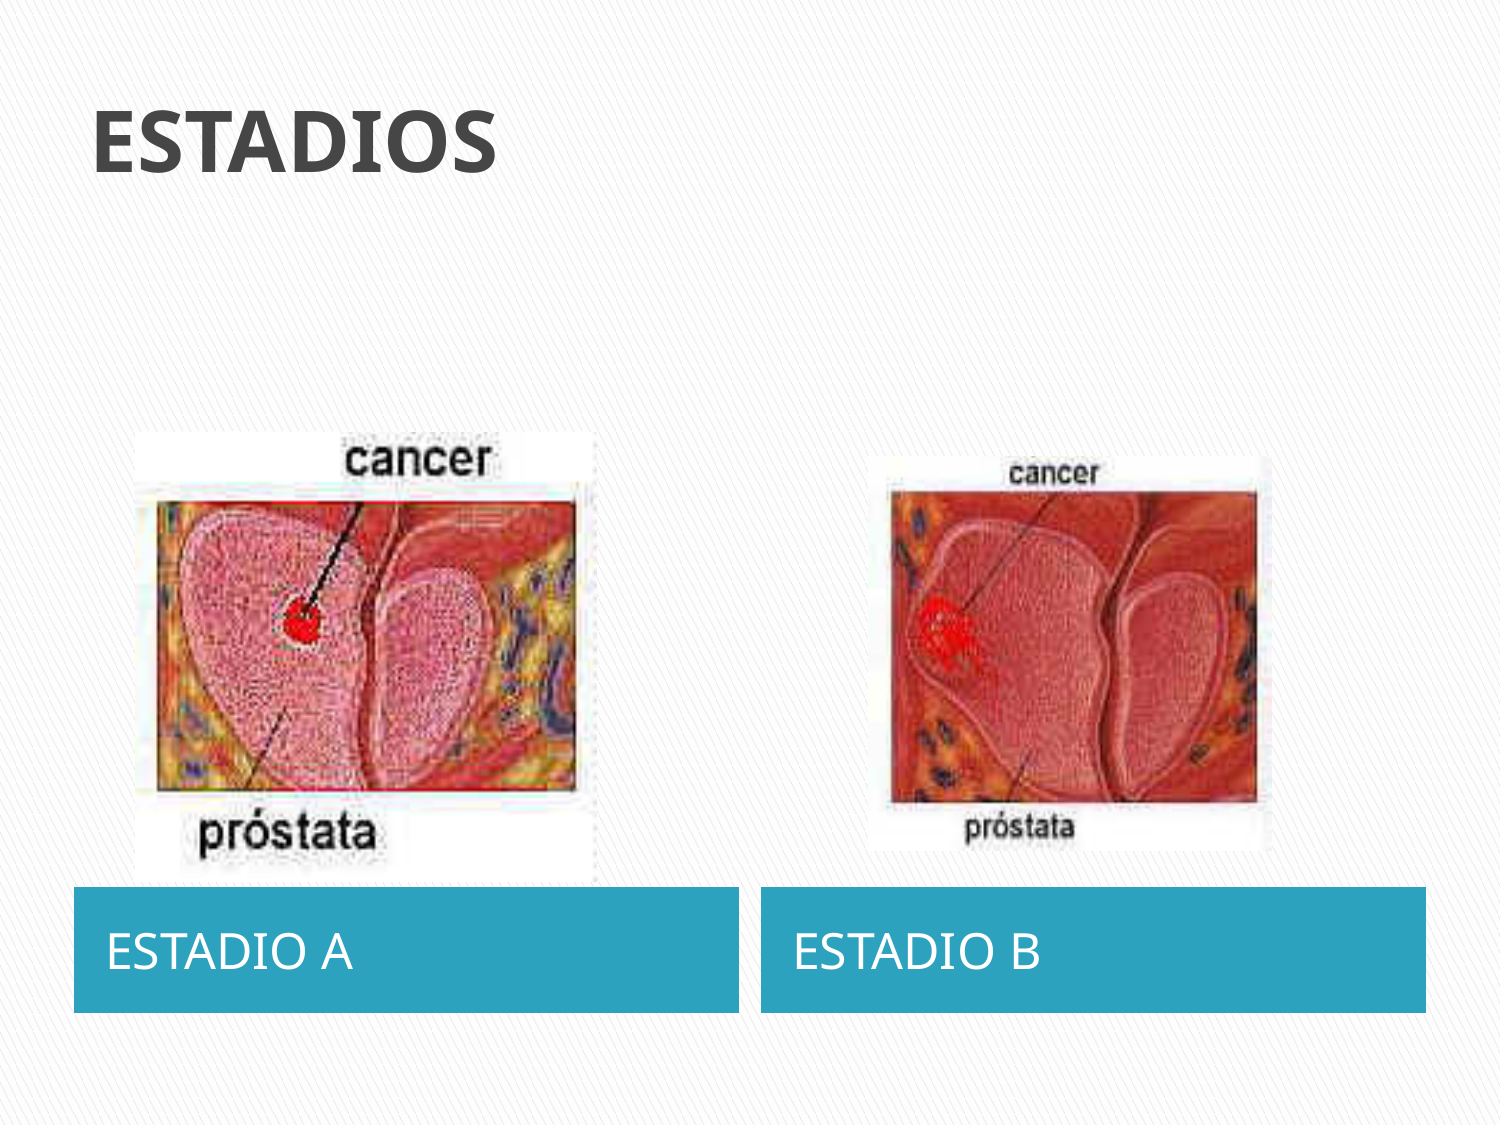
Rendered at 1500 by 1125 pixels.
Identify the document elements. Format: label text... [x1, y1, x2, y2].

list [135, 432, 597, 882]
title ESTADIOS [75, 44, 1425, 233]
list ESTADIO A [74, 887, 739, 1013]
list ESTADIO B [761, 887, 1426, 1013]
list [867, 455, 1272, 851]
